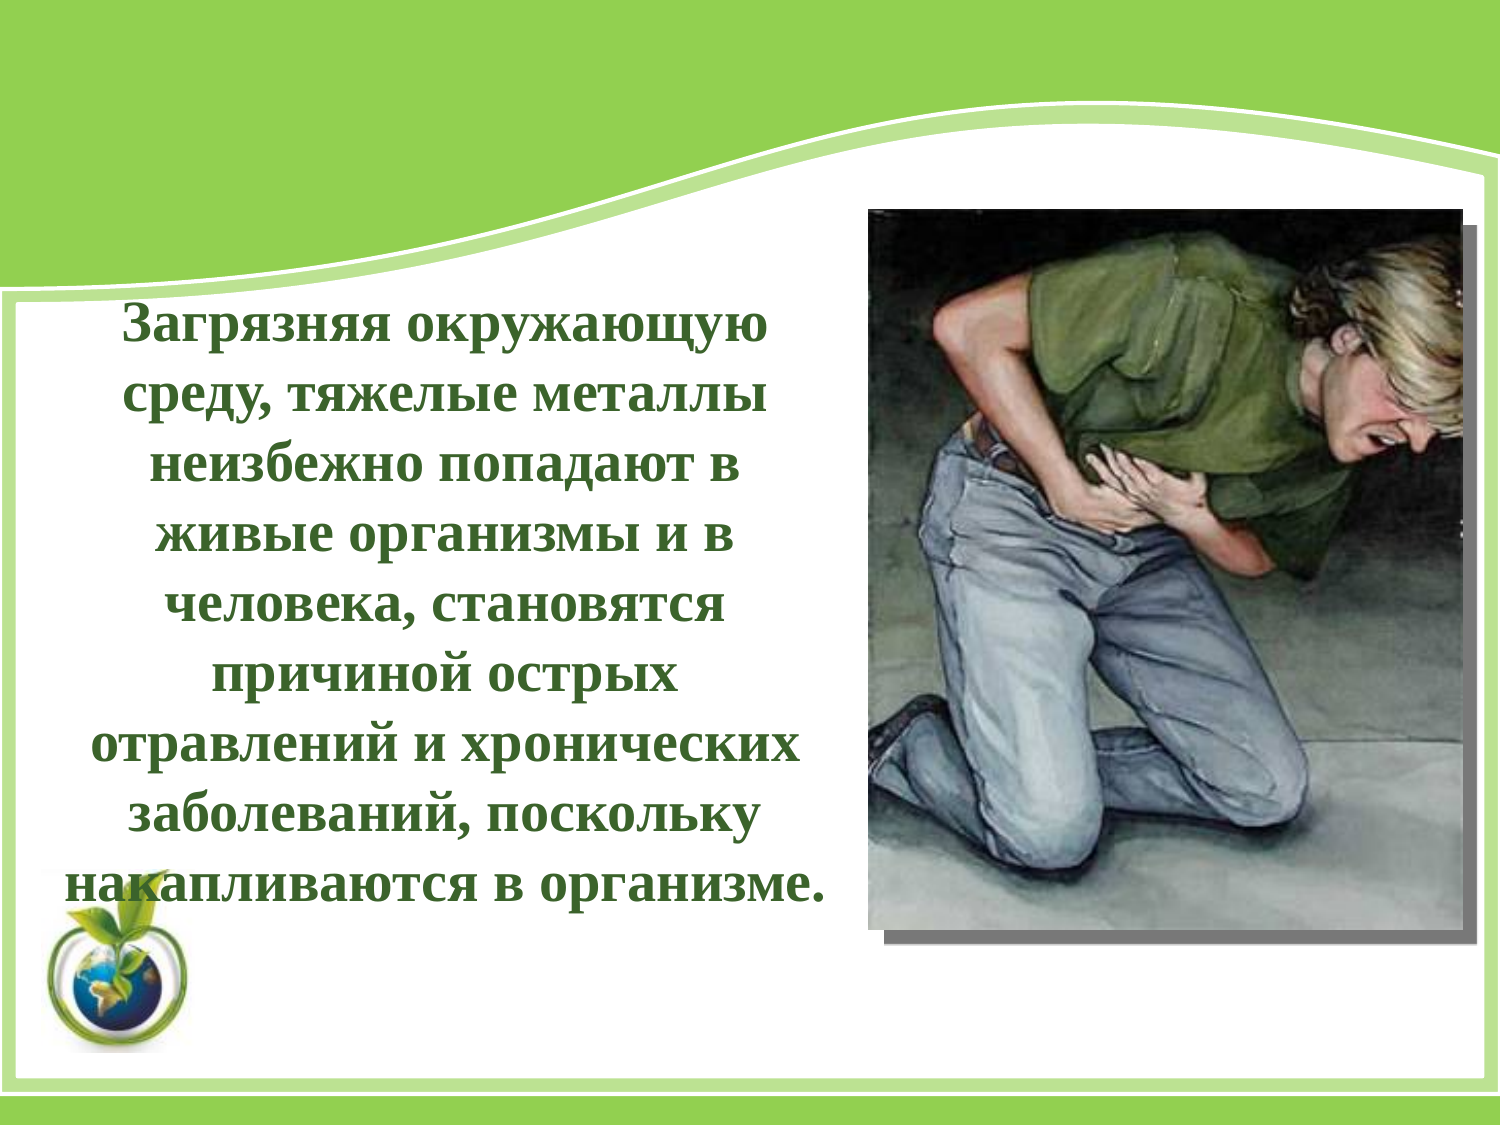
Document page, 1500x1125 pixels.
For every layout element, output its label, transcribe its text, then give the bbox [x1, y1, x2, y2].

picture [41, 869, 195, 1053]
text_box Загрязняя окружающую среду, тяжелые металлы неизбежно попадают в живые организмы и в человека, становятся причиной острых отравлений и хронических заболеваний, поскольку накапливаются в организме. [46, 275, 844, 921]
picture [867, 209, 1463, 930]
